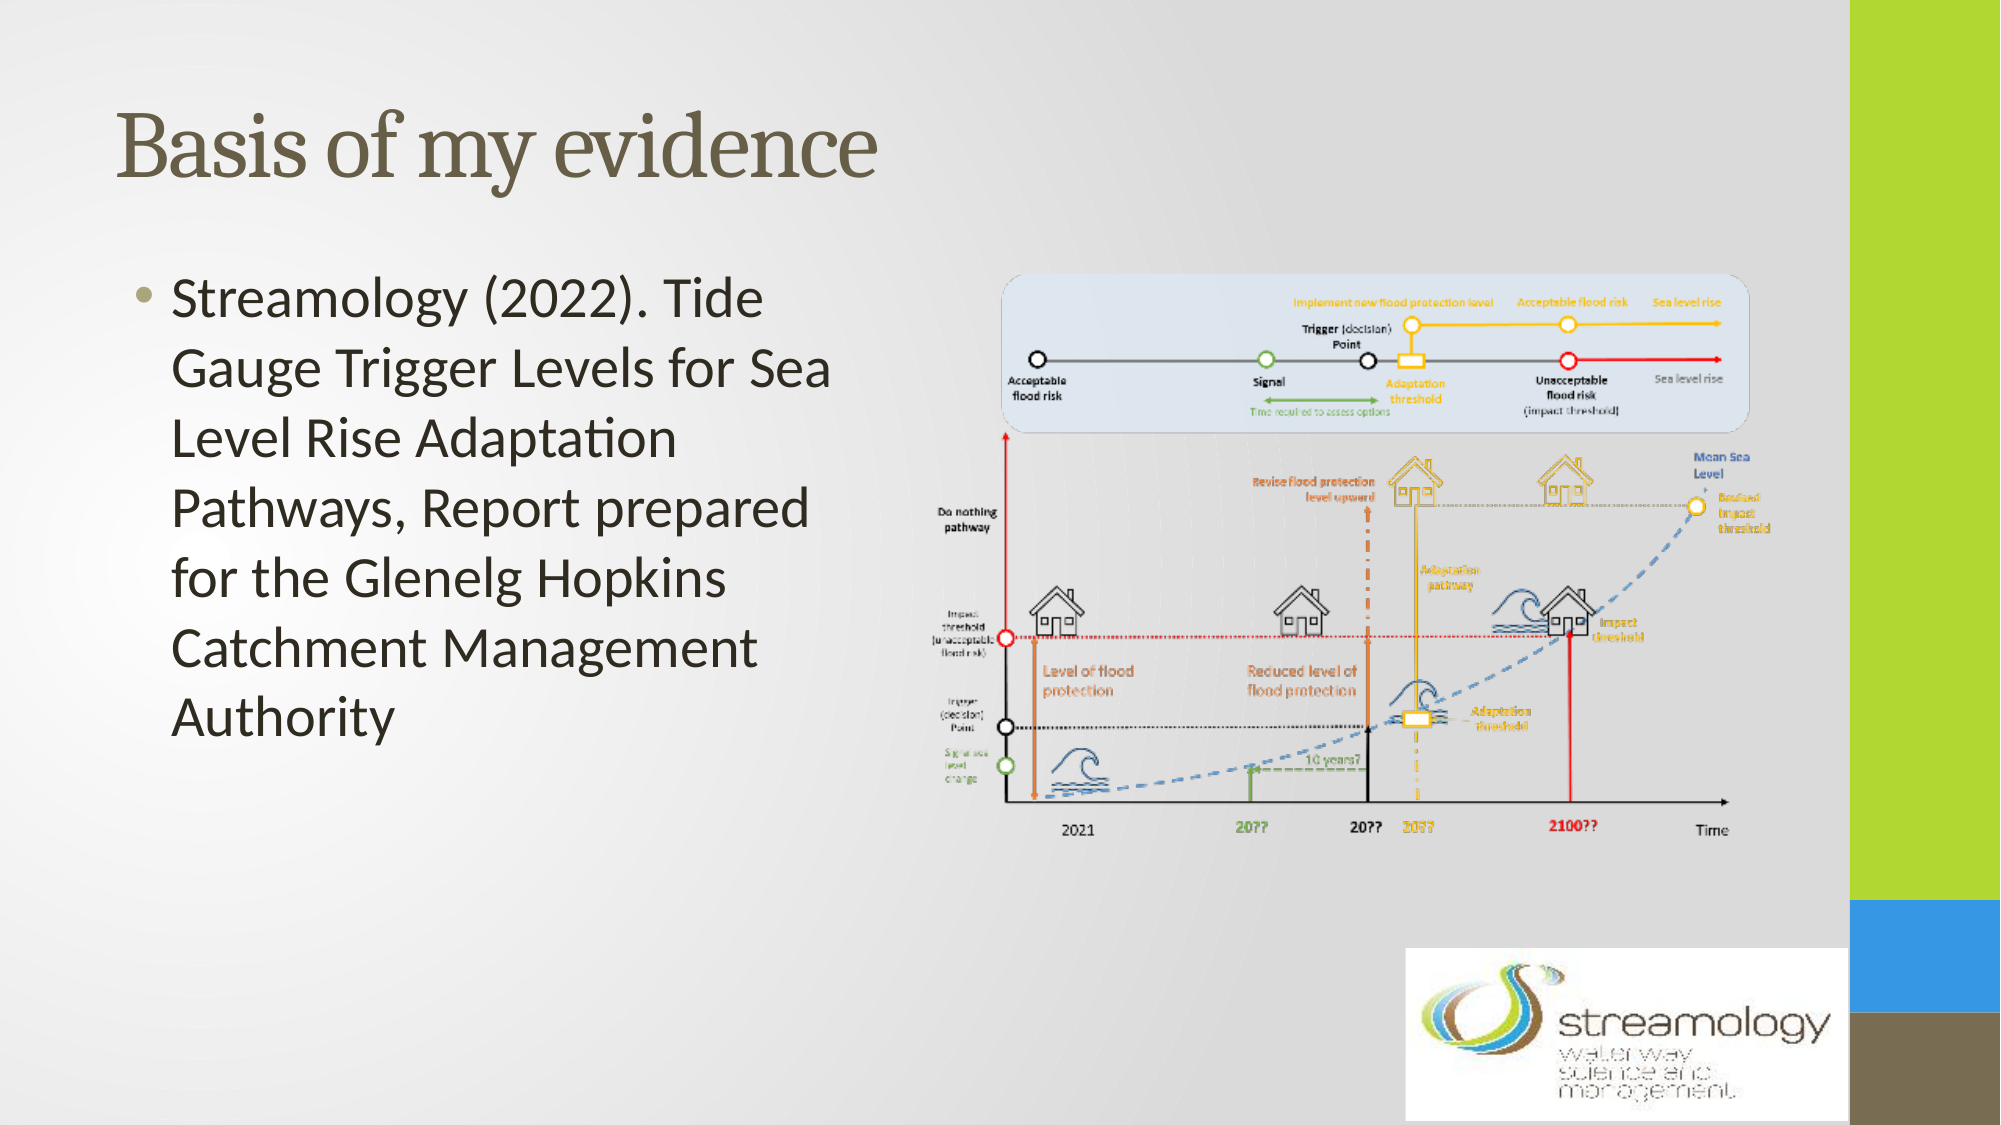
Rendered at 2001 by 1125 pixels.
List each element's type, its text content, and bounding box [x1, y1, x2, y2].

list Streamology (2022). Tide Gauge Trigger Levels for Sea Level Rise Adaptation Pathways, Report prepared for the Glenelg Hopkins Catchment Management Authority [99, 251, 900, 1005]
picture [1405, 948, 1848, 1121]
title Basis of my evidence [99, 45, 1767, 233]
picture [919, 274, 1792, 851]
